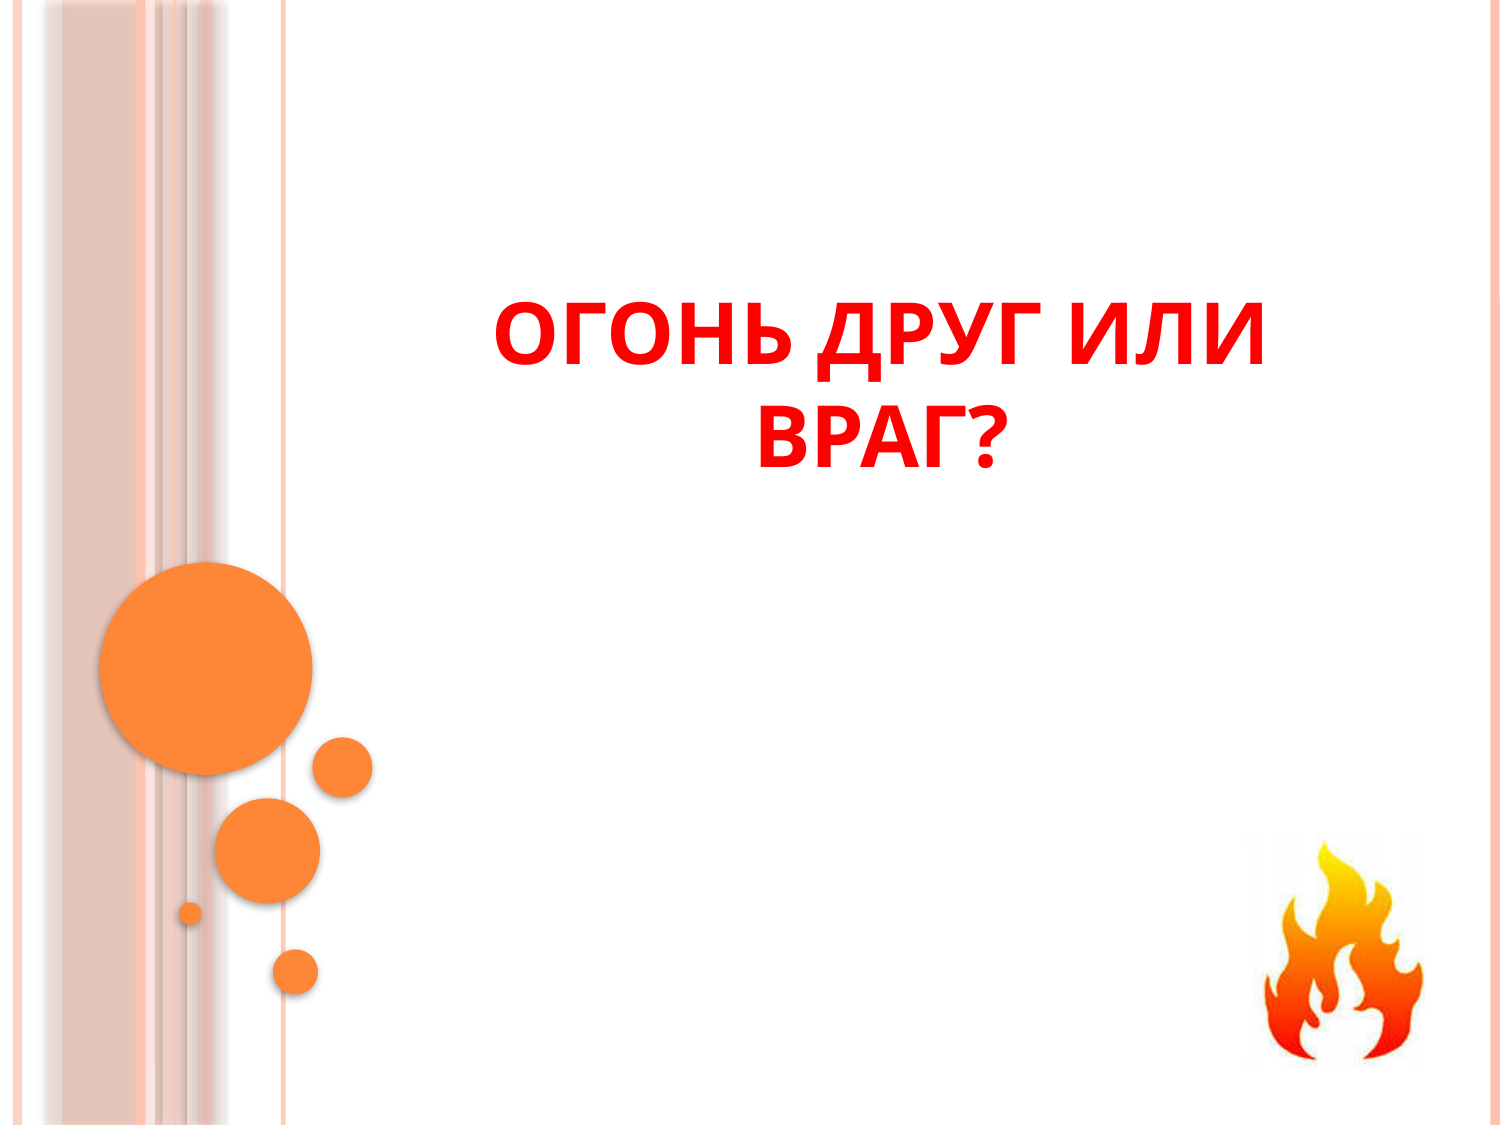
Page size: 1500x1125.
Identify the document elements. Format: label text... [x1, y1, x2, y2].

picture [1241, 831, 1426, 1067]
title Огонь друг или враг? [375, 269, 1388, 493]
